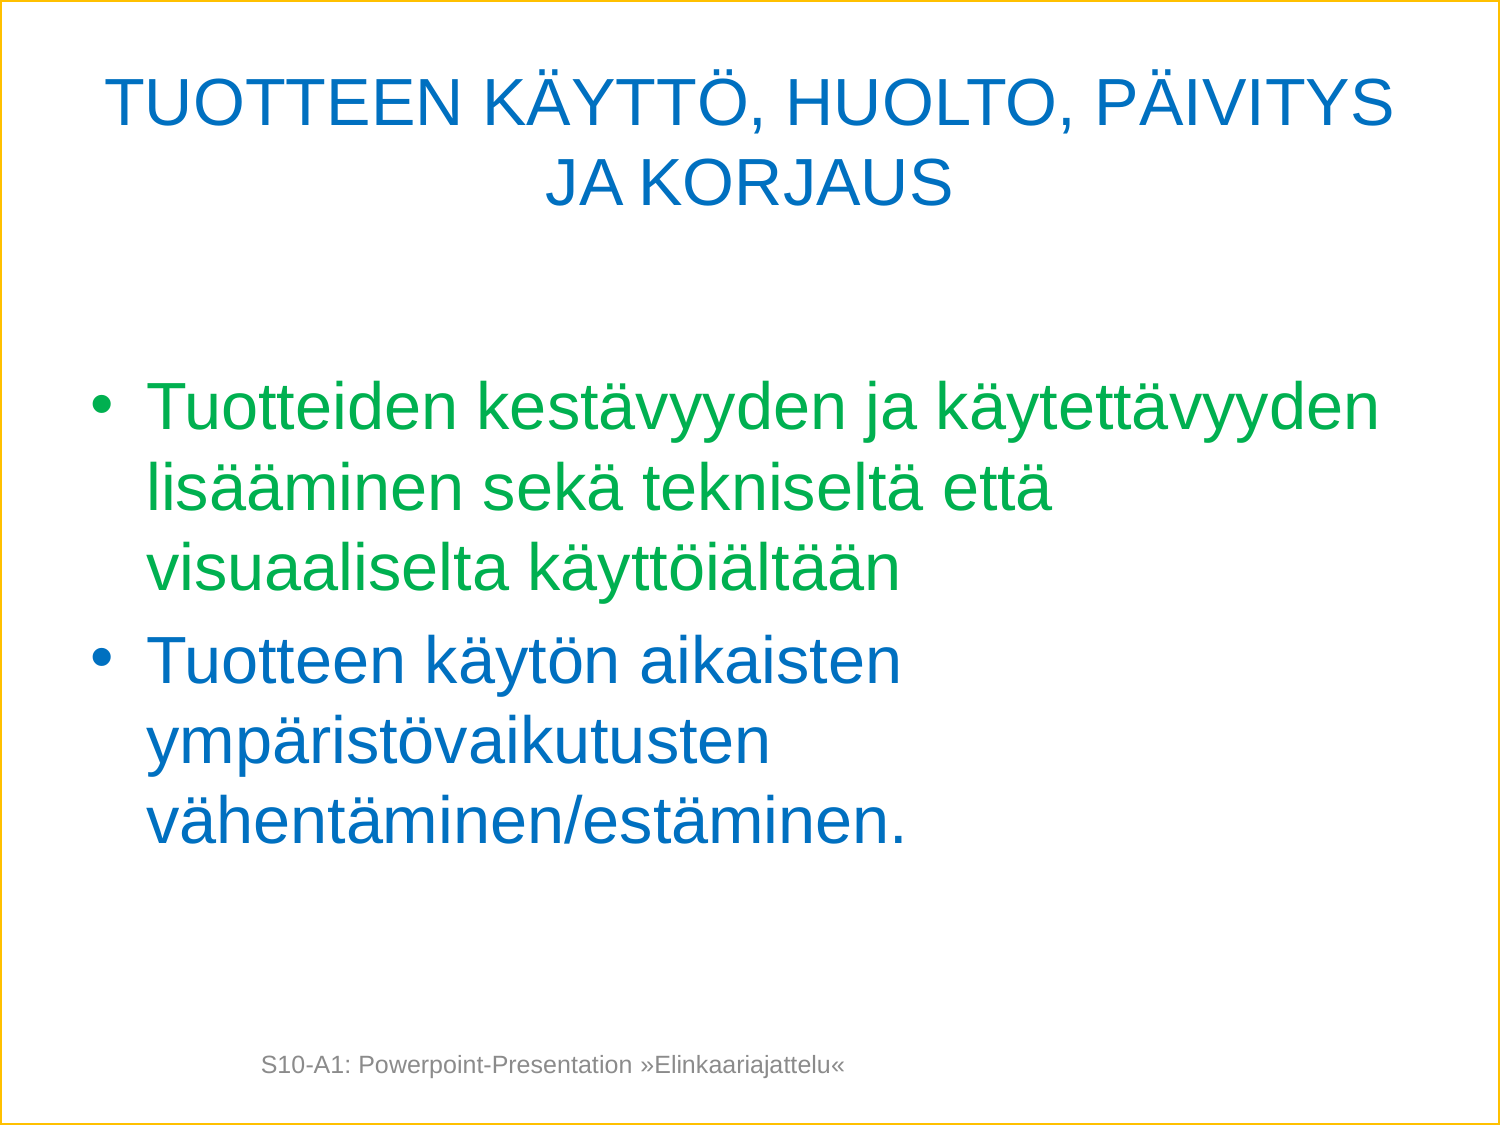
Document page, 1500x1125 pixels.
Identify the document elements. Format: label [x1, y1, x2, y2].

text_box [0, 0, 1500, 1125]
